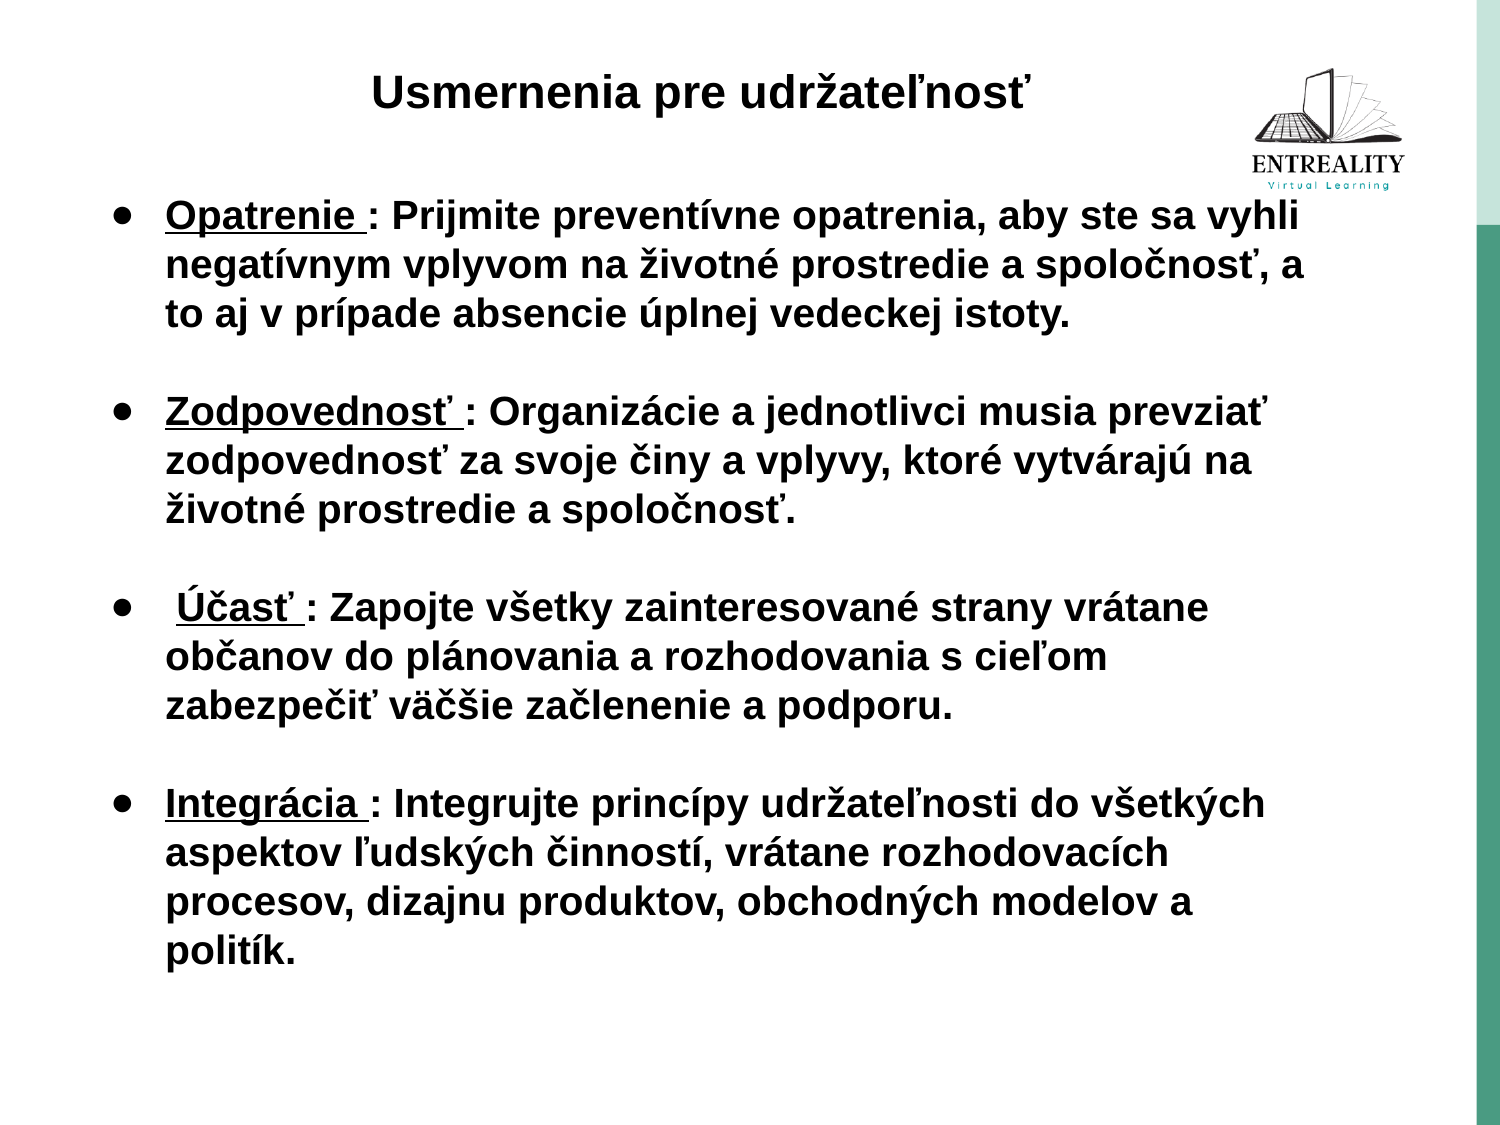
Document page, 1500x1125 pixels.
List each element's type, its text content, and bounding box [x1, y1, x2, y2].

picture [1198, 0, 1458, 259]
list Usmernenia pre udržateľnosť Opatrenie : Prijmite preventívne opatrenia, aby ste sa vyhli negatívnym vplyvom na životné prostredie a spoločnosť, a to aj v prípade absencie úplnej vedeckej istoty. Zodpovednosť : Organizácie a jednotlivci musia prevziať zodpovednosť za svoje činy a vplyvy, ktoré vytvárajú na životné prostredie a spoločnosť. Účasť : Zapojte všetky zainteresované strany vrátane občanov do plánovania a rozhodovania s cieľom zabezpečiť väčšie začlenenie a podporu. Integrácia : Integrujte princípy udržateľnosti do všetkých aspektov ľudských činností, vrátane rozhodovacích procesov, dizajnu produktov, obchodných modelov a politík. [76, 53, 1327, 1024]
